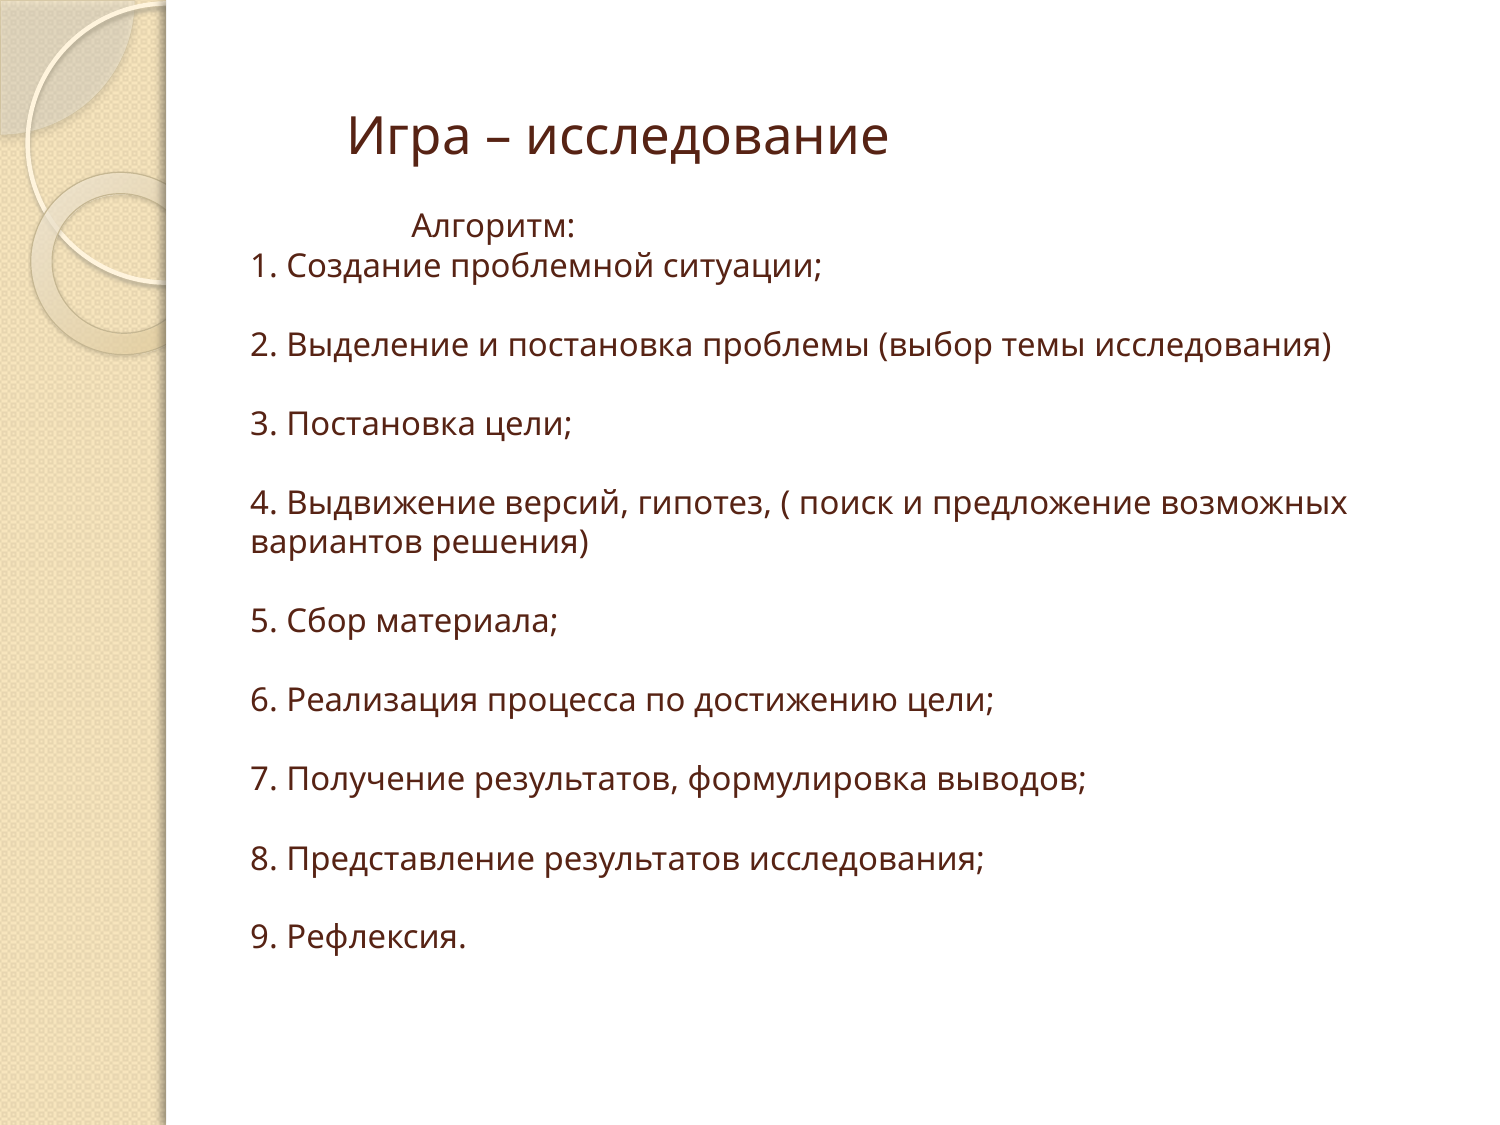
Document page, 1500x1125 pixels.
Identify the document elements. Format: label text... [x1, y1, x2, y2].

title Игра – исследование Алгоритм: 1. Создание проблемной ситуации; 2. Выделение и постановка проблемы (выбор темы исследования) 3. Постановка цели; 4. Выдвижение версий, гипотез, ( поиск и предложение возможных вариантов решения) 5. Сбор материала; 6. Реализация процесса по достижению цели; 7. Получение результатов, формулировка выводов; 8. Представление результатов исследования; 9. Рефлексия. [235, 90, 1466, 1094]
